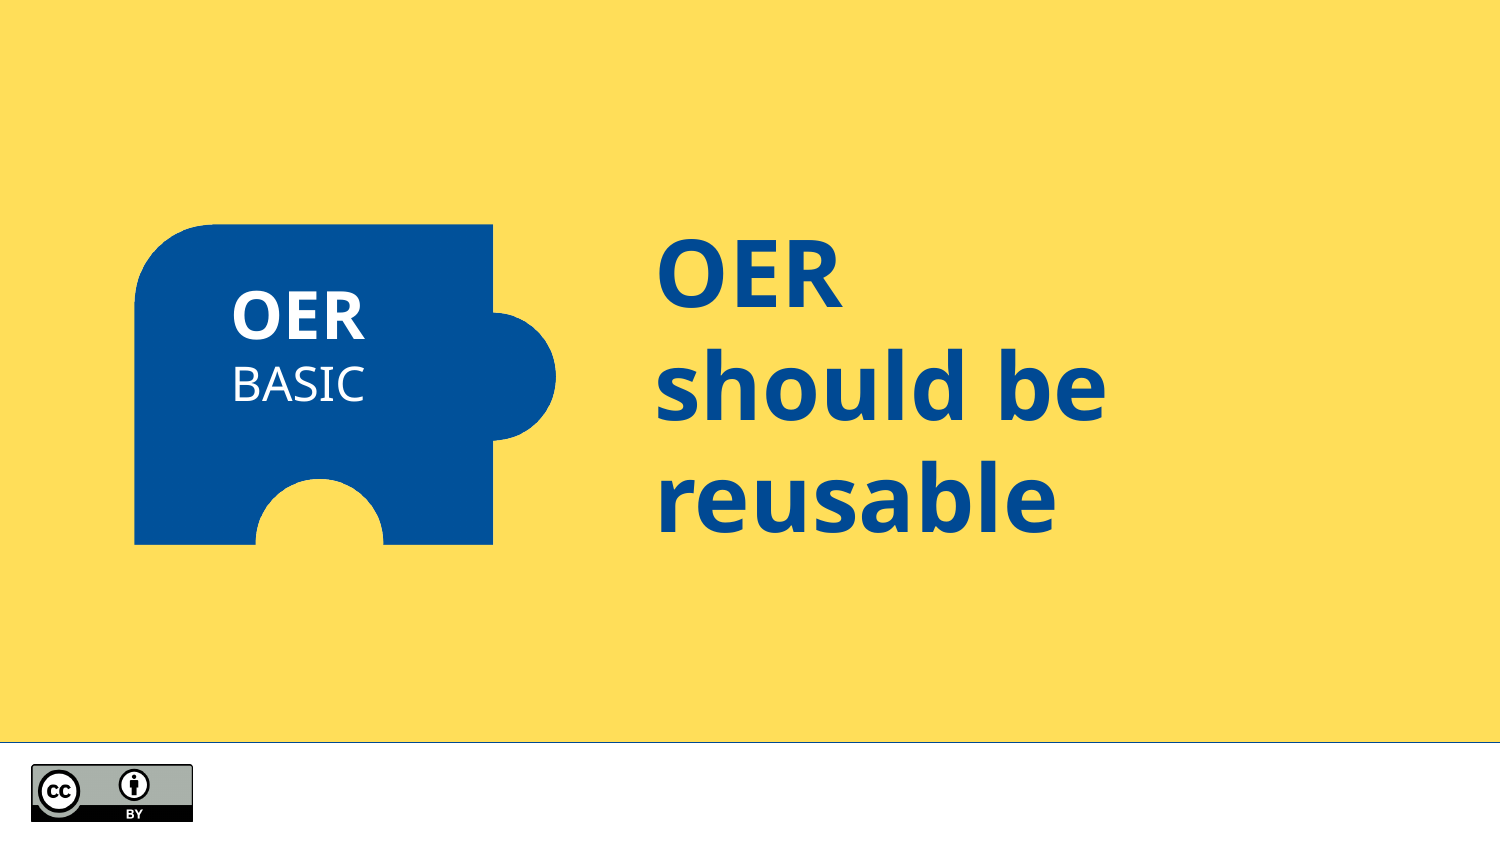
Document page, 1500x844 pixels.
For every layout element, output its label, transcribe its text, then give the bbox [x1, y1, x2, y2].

picture [31, 764, 193, 822]
text_box [0, 750, 1500, 844]
picture [133, 224, 556, 545]
text_box OER BASIC [560, 258, 862, 426]
text_box OER should be reusable [639, 199, 1427, 567]
